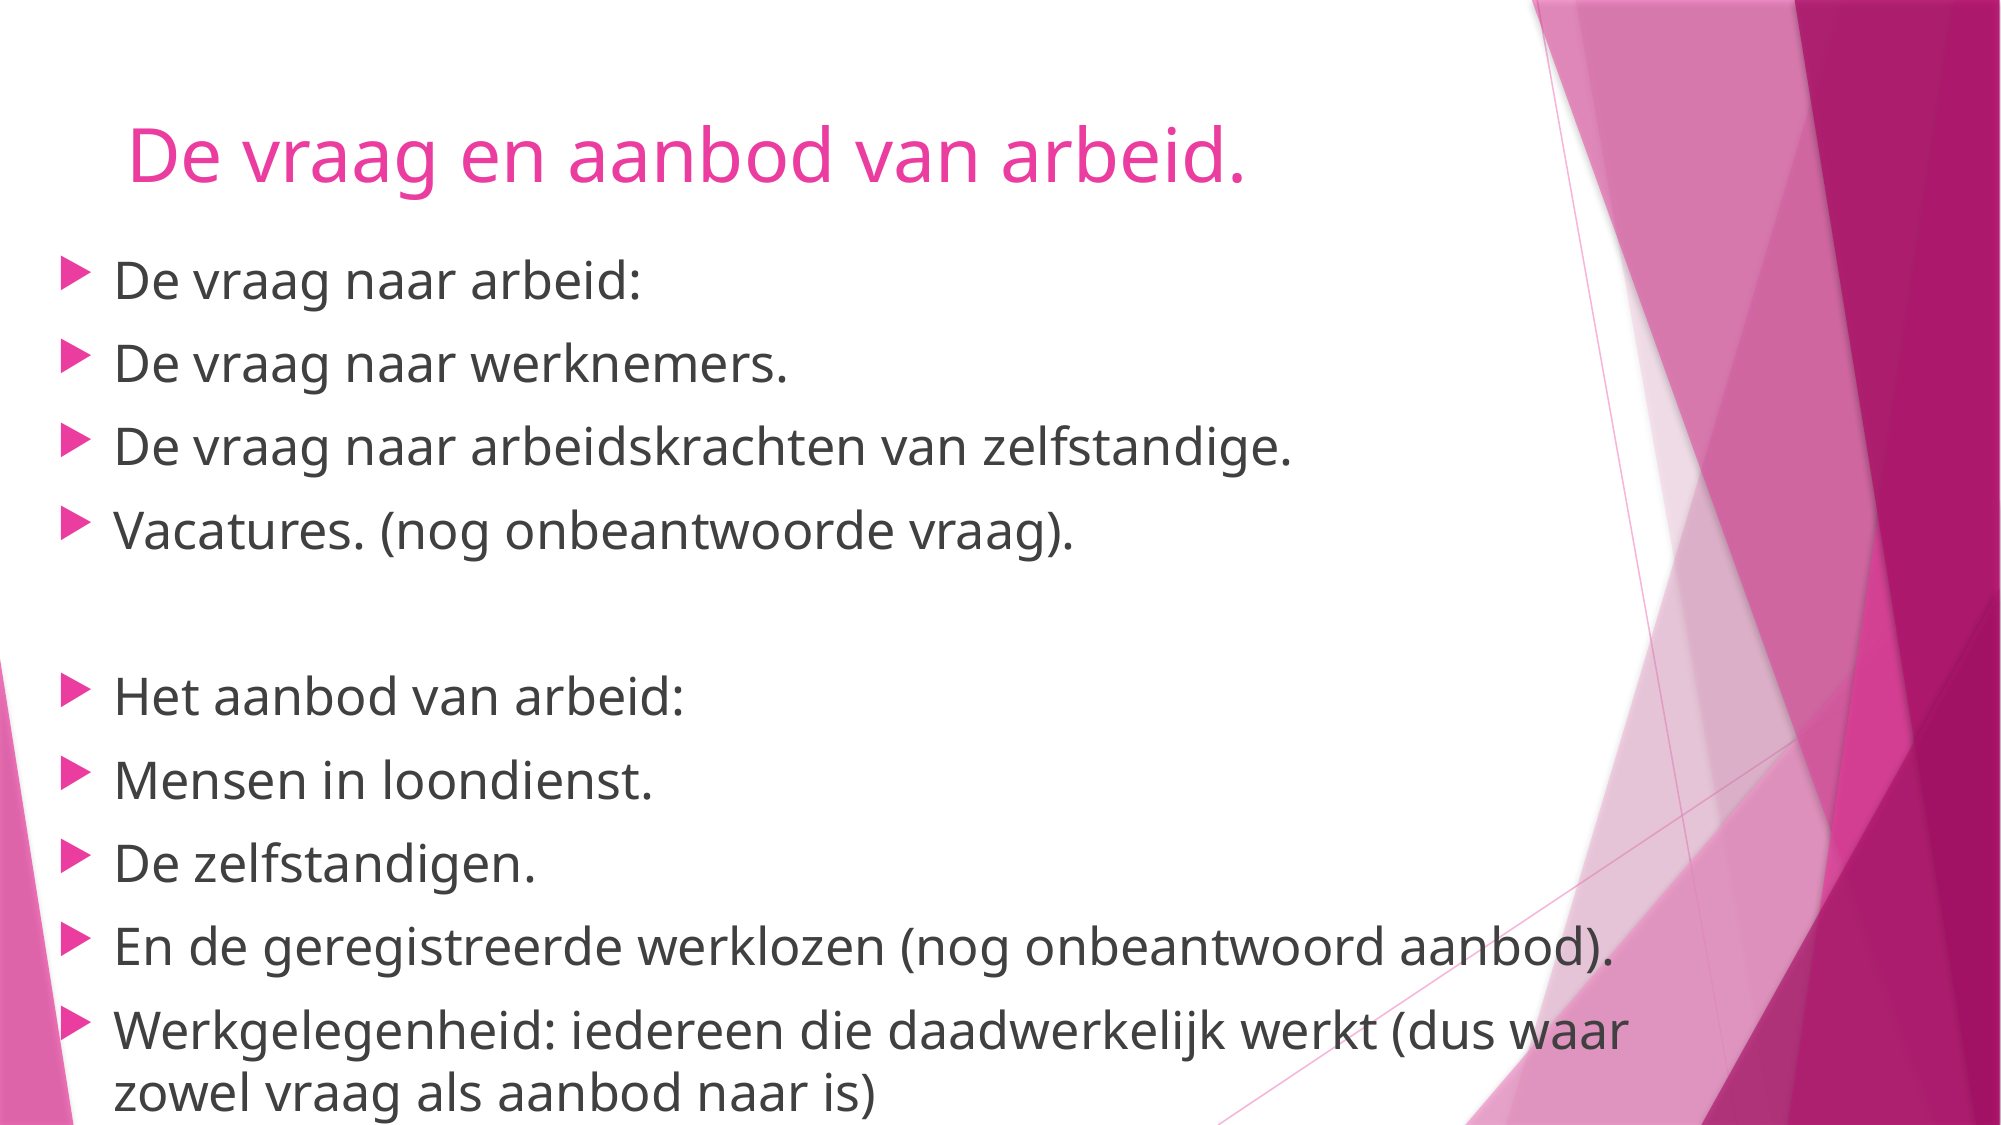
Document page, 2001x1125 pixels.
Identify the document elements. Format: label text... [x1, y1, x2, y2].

title De vraag en aanbod van arbeid. [111, 99, 1522, 239]
list De vraag naar arbeid: De vraag naar werknemers. De vraag naar arbeidskrachten van zelfstandige. Vacatures. (nog onbeantwoorde vraag). Het aanbod van arbeid: Mensen in loondienst. De zelfstandigen. En de geregistreerde werklozen (nog onbeantwoord aanbod). Werkgelegenheid: iedereen die daadwerkelijk werkt (dus waar zowel vraag als aanbod naar is) [42, 239, 1667, 992]
